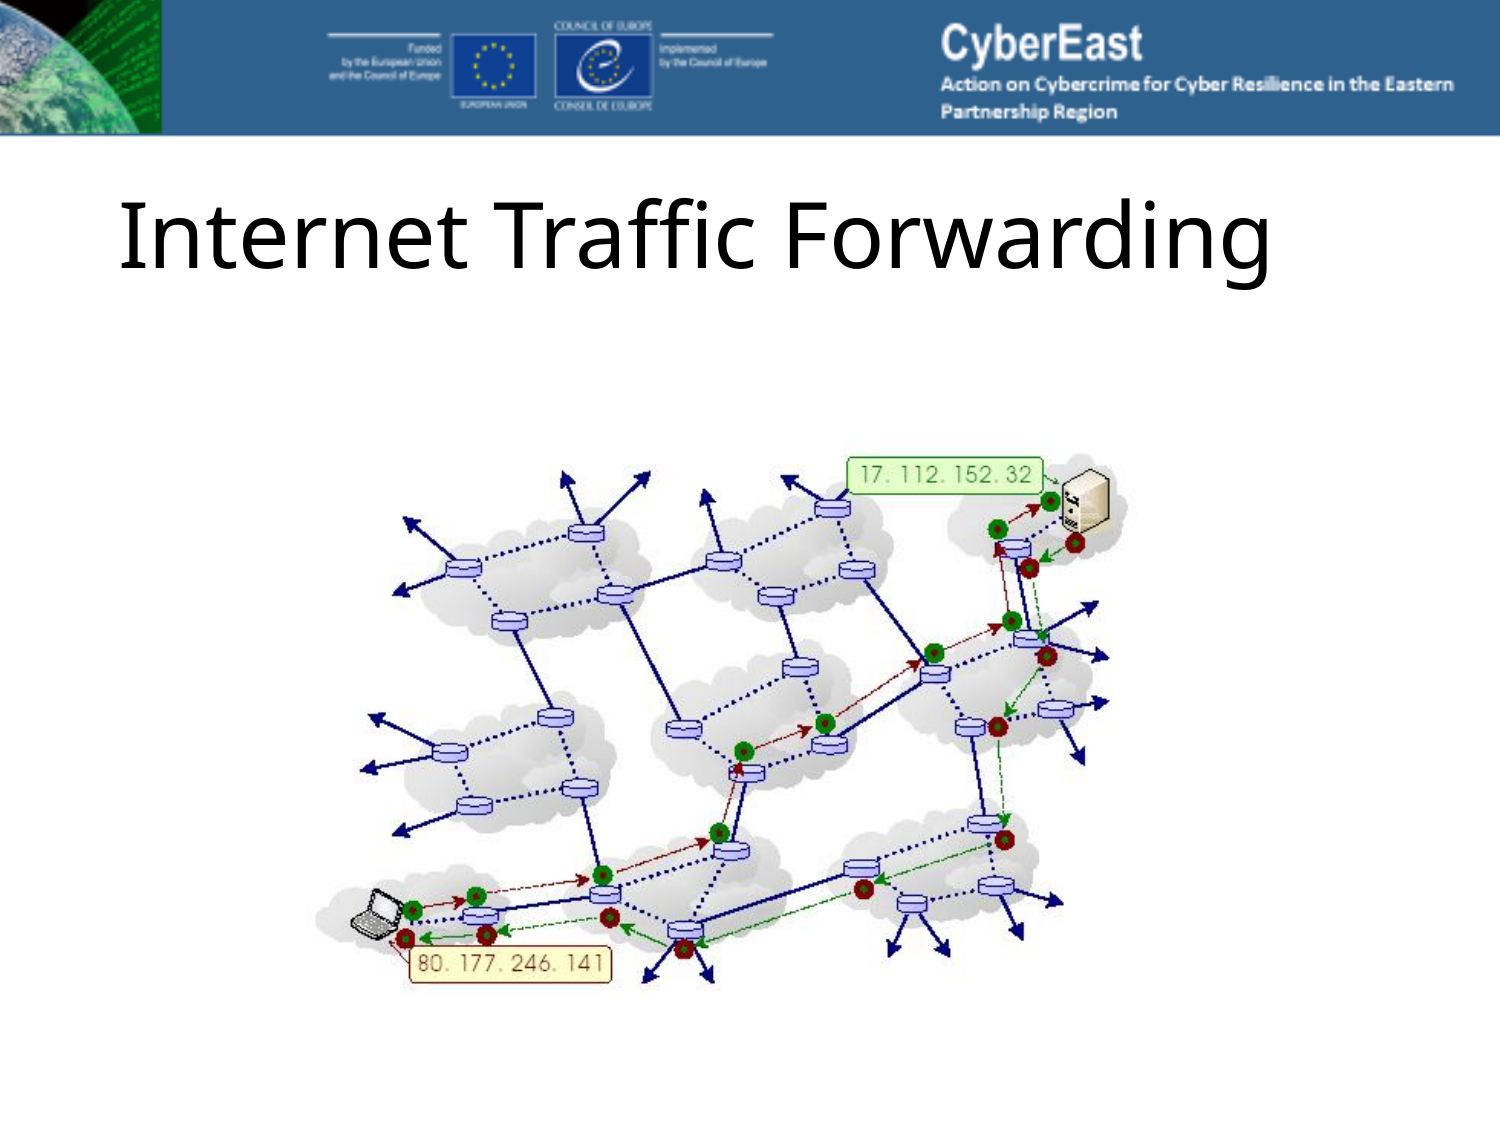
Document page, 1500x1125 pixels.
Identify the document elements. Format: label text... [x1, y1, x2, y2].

title Internet Traffic Forwarding [103, 129, 1397, 348]
picture [0, 0, 1500, 1125]
